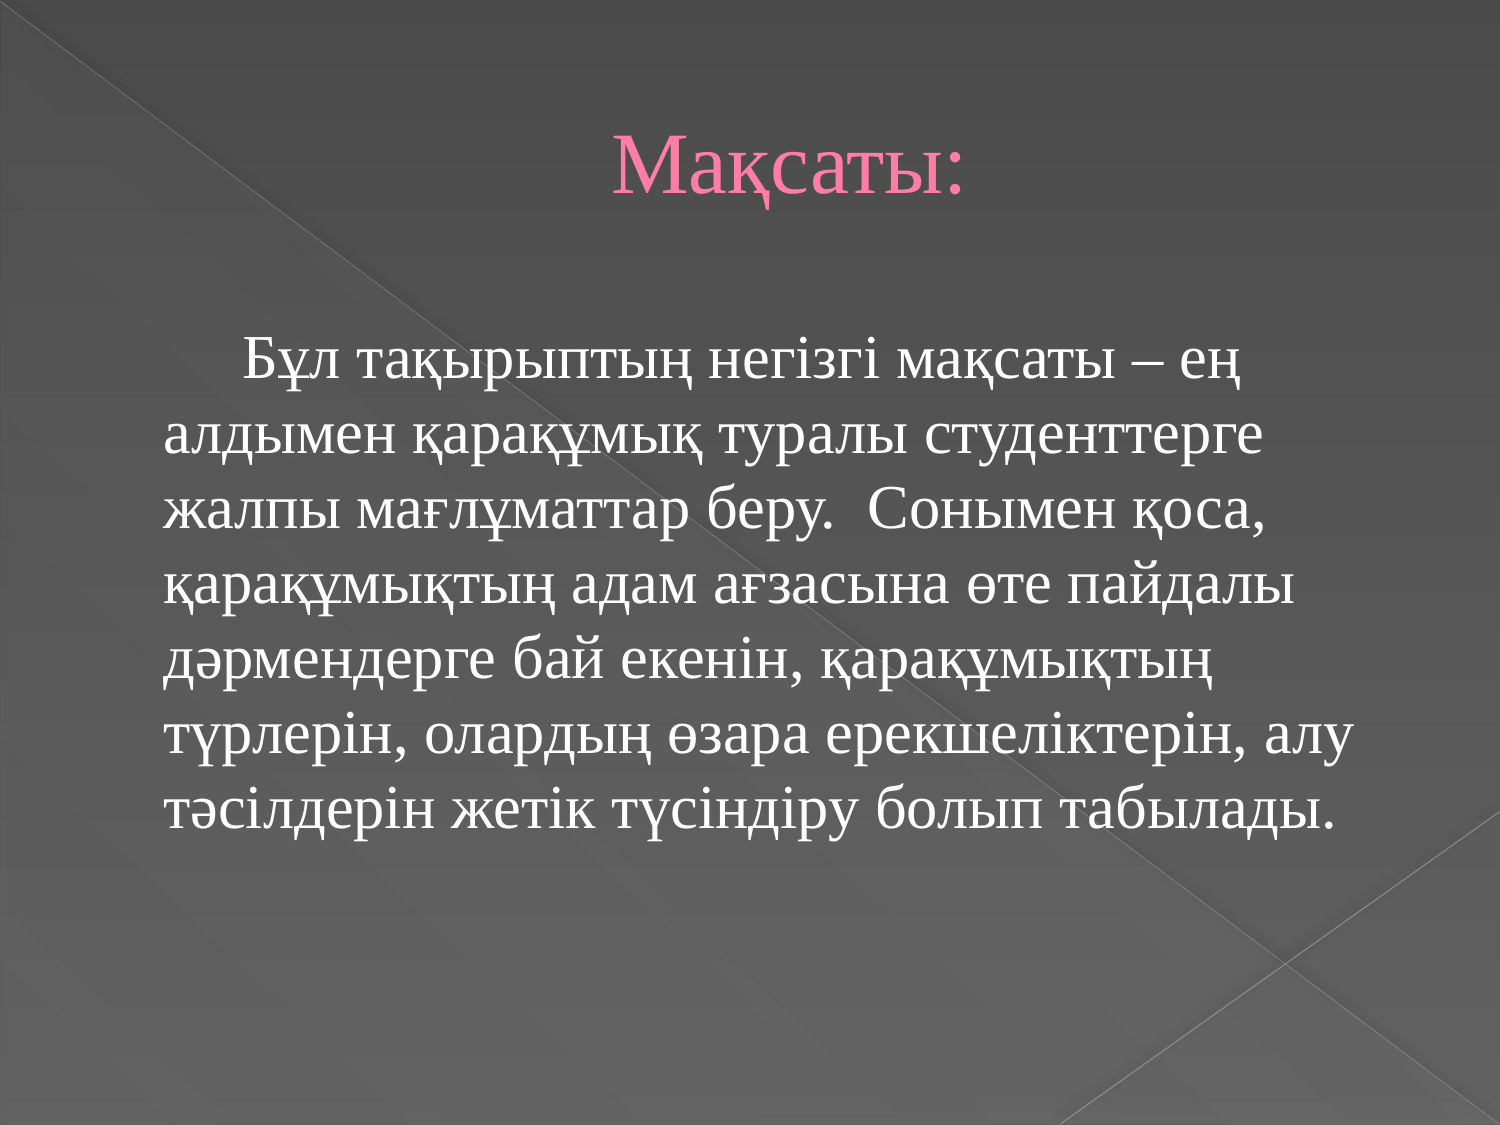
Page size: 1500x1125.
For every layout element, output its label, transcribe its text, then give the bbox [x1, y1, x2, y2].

title Мақсаты: [75, 43, 1425, 274]
list Бұл тақырыптың негізгі мақсаты – ең алдымен қарақұмық туралы студенттерге жалпы мағлұматтар беру. Сонымен қоса, қарақұмықтың адам ағзасына өте пайдалы дәрмендерге бай екенін, қарақұмықтың түрлерін, олардың өзара ерекшеліктерін, алу тәсілдерін жетік түсіндіру болып табылады. [75, 308, 1425, 1059]
